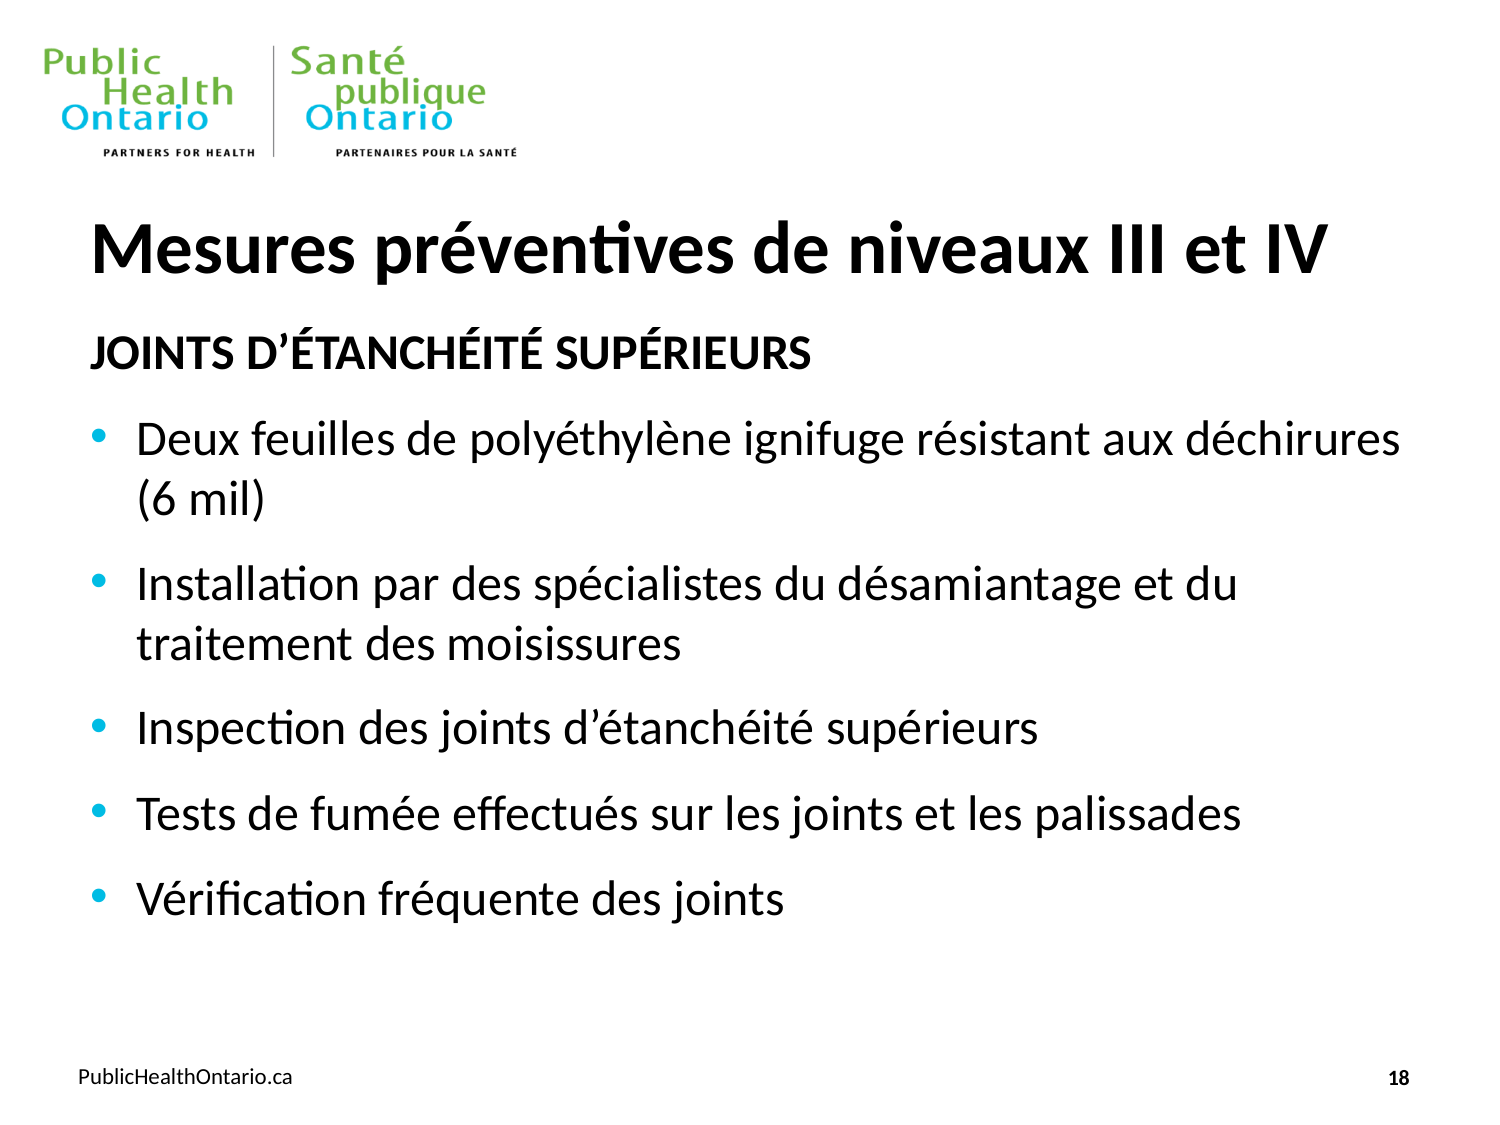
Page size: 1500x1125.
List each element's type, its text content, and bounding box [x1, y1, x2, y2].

title Mesures préventives de niveaux III et IV [75, 187, 1425, 300]
picture [37, 37, 525, 165]
slide_number 18 [1287, 1057, 1425, 1096]
list Joints d’étanchéité supérieurs Deux feuilles de polyéthylène ignifuge résistant aux déchirures (6 mil) Installation par des spécialistes du désamiantage et du traitement des moisissures Inspection des joints d’étanchéité supérieurs Tests de fumée effectués sur les joints et les palissades Vérification fréquente des joints [75, 312, 1425, 1038]
